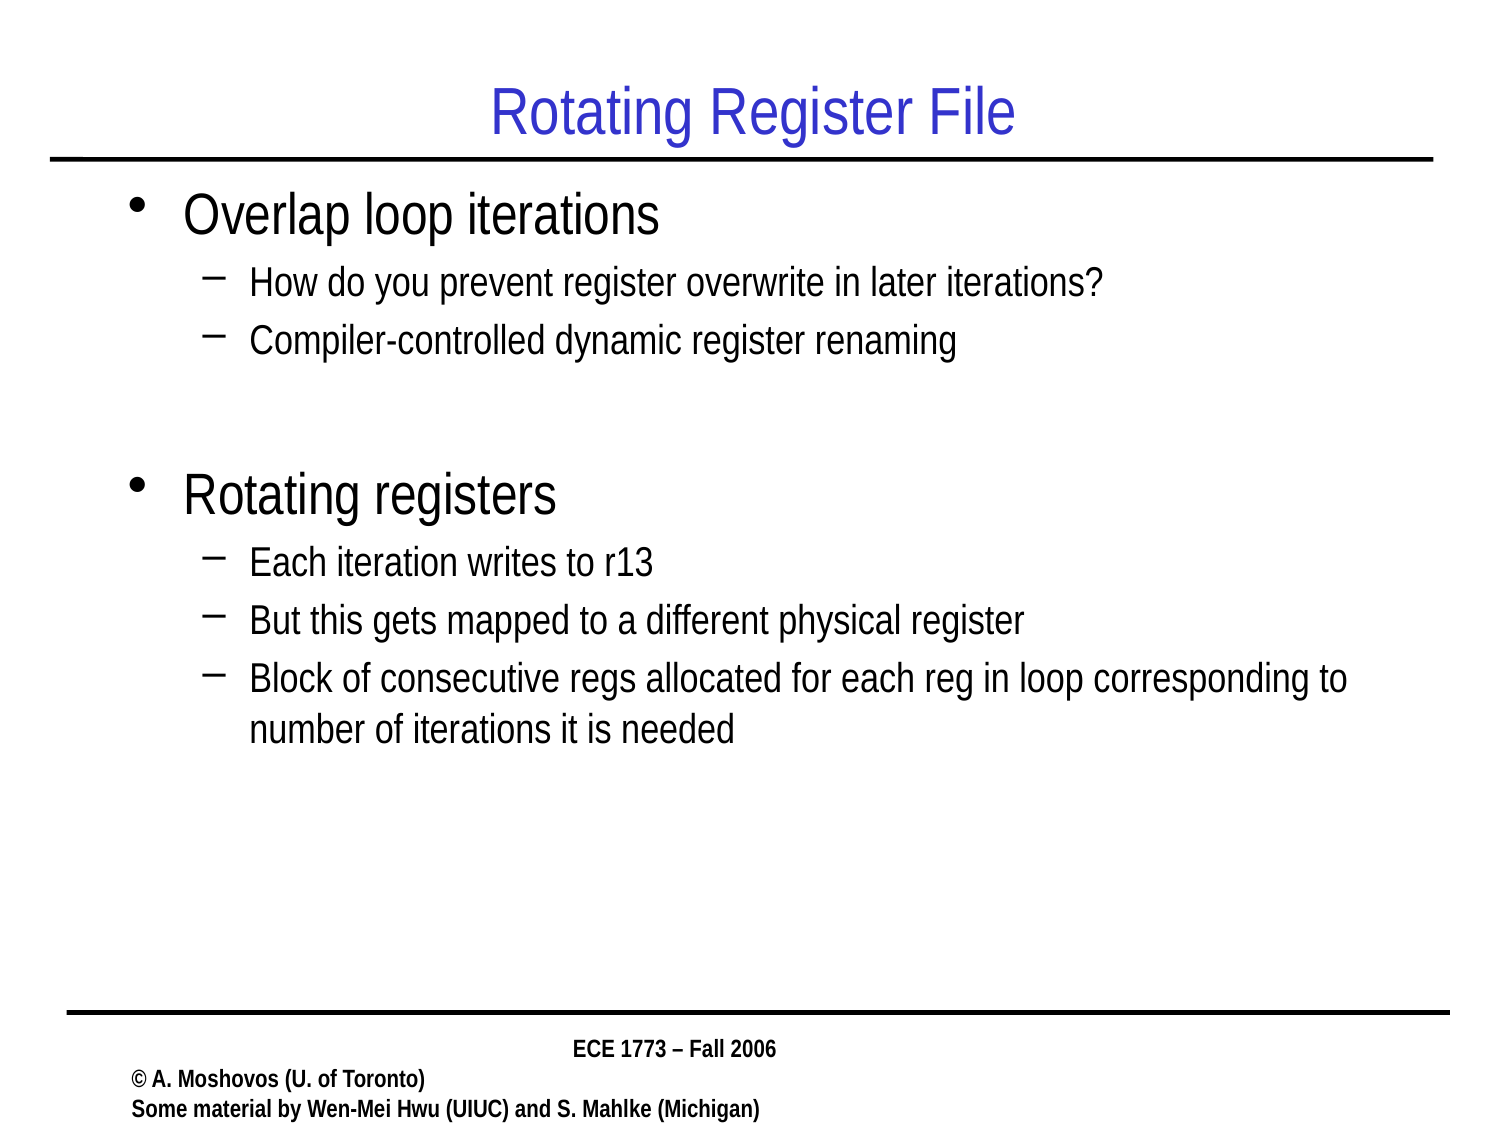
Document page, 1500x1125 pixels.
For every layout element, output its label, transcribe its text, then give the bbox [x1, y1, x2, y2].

title Rotating Register File [116, 65, 1392, 151]
list Overlap loop iterations How do you prevent register overwrite in later iterations? Compiler-controlled dynamic register renaming Rotating registers Each iteration writes to r13 But this gets mapped to a different physical register Block of consecutive regs allocated for each reg in loop corresponding to number of iterations it is needed [112, 168, 1388, 1001]
footer ECE 1773 – Fall 2006 © A. Moshovos (U. of Toronto) Some material by Wen-Mei Hwu (UIUC) and S. Mahlke (Michigan) [116, 1024, 1234, 1101]
